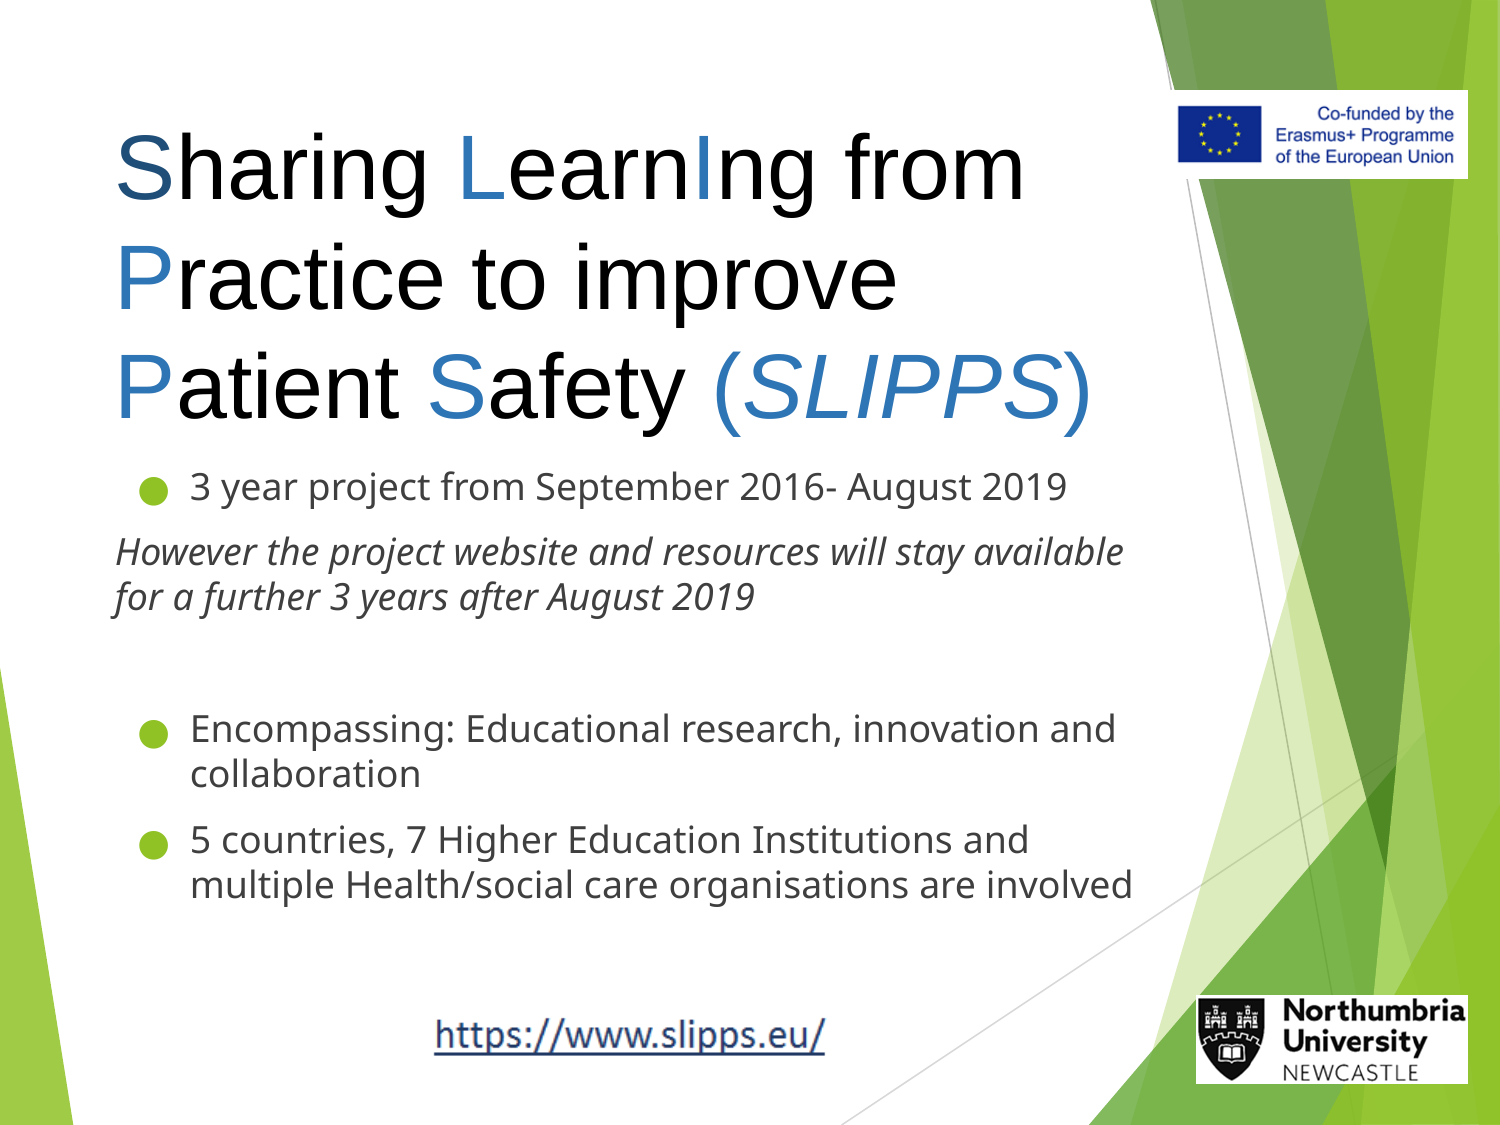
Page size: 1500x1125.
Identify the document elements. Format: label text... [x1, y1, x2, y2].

picture [408, 994, 853, 1084]
title Sharing LearnIng from Practice to improve Patient Safety (SLIPPS) [99, 99, 1142, 317]
list 3 year project from September 2016- August 2019 However the project website and resources will stay available for a further 3 years after August 2019 Encompassing: Educational research, innovation and collaboration 5 countries, 7 Higher Education Institutions and multiple Health/social care organisations are involved [99, 454, 1162, 1042]
picture [1160, 90, 1469, 179]
picture [1196, 994, 1469, 1084]
